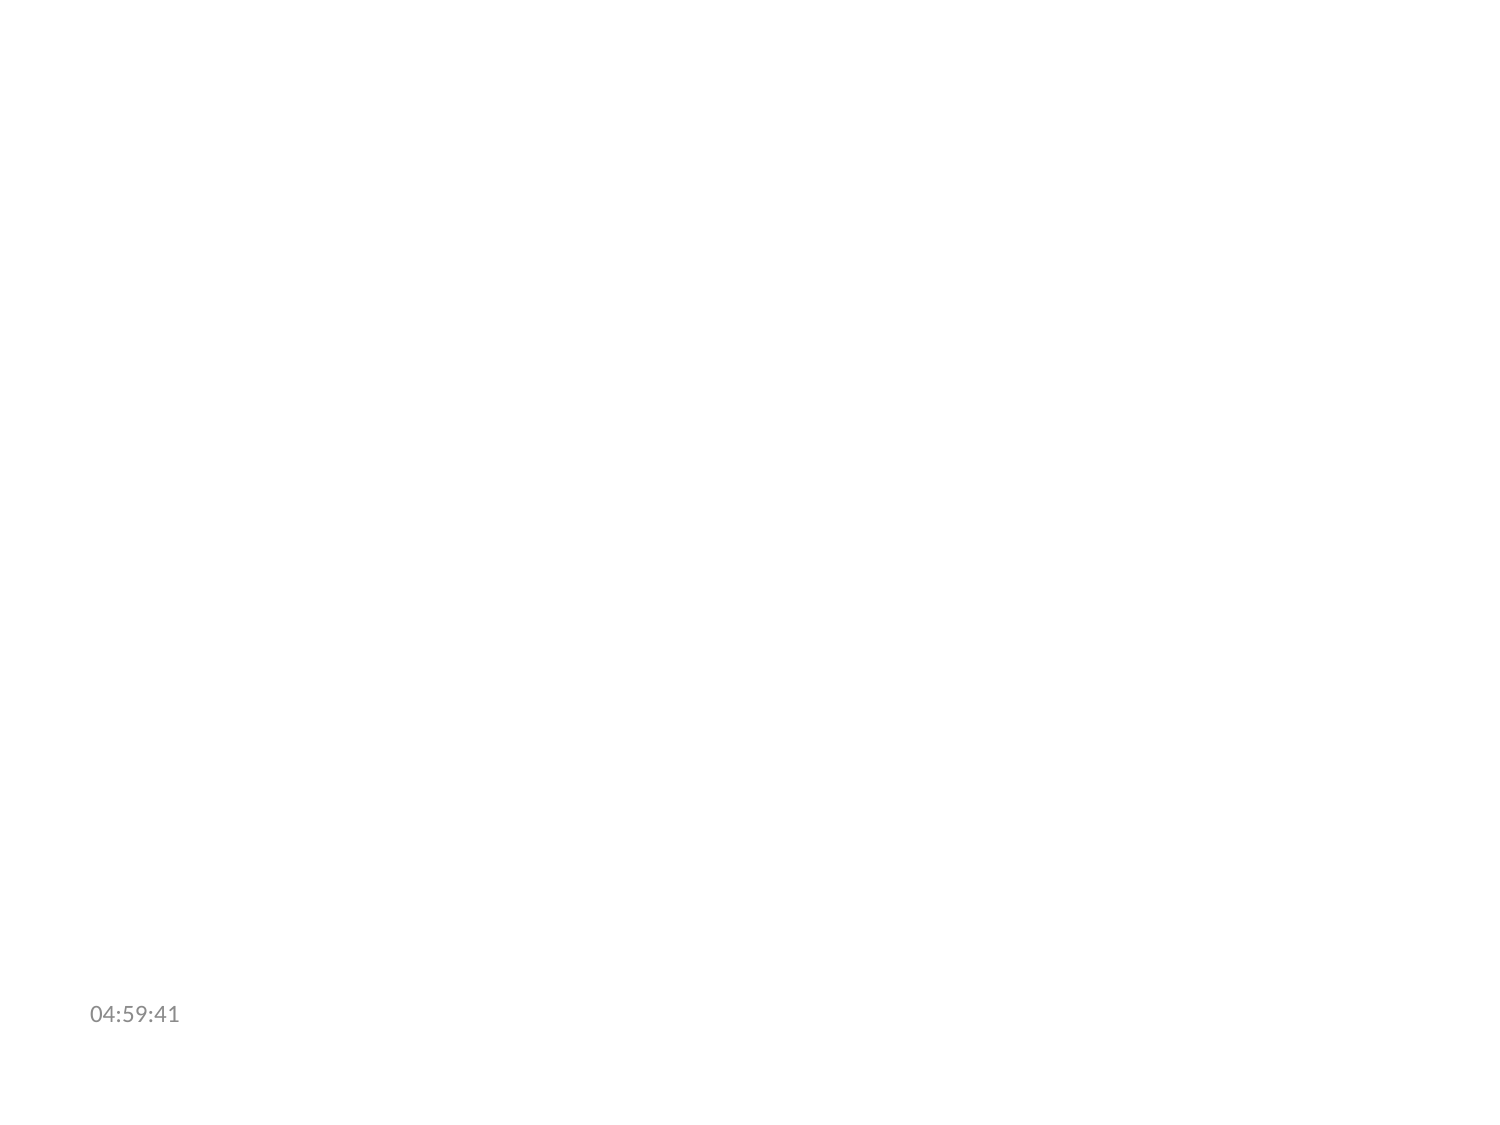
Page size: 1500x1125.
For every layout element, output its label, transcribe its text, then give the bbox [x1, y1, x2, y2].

text_box 15:35:09 [75, 982, 425, 1043]
